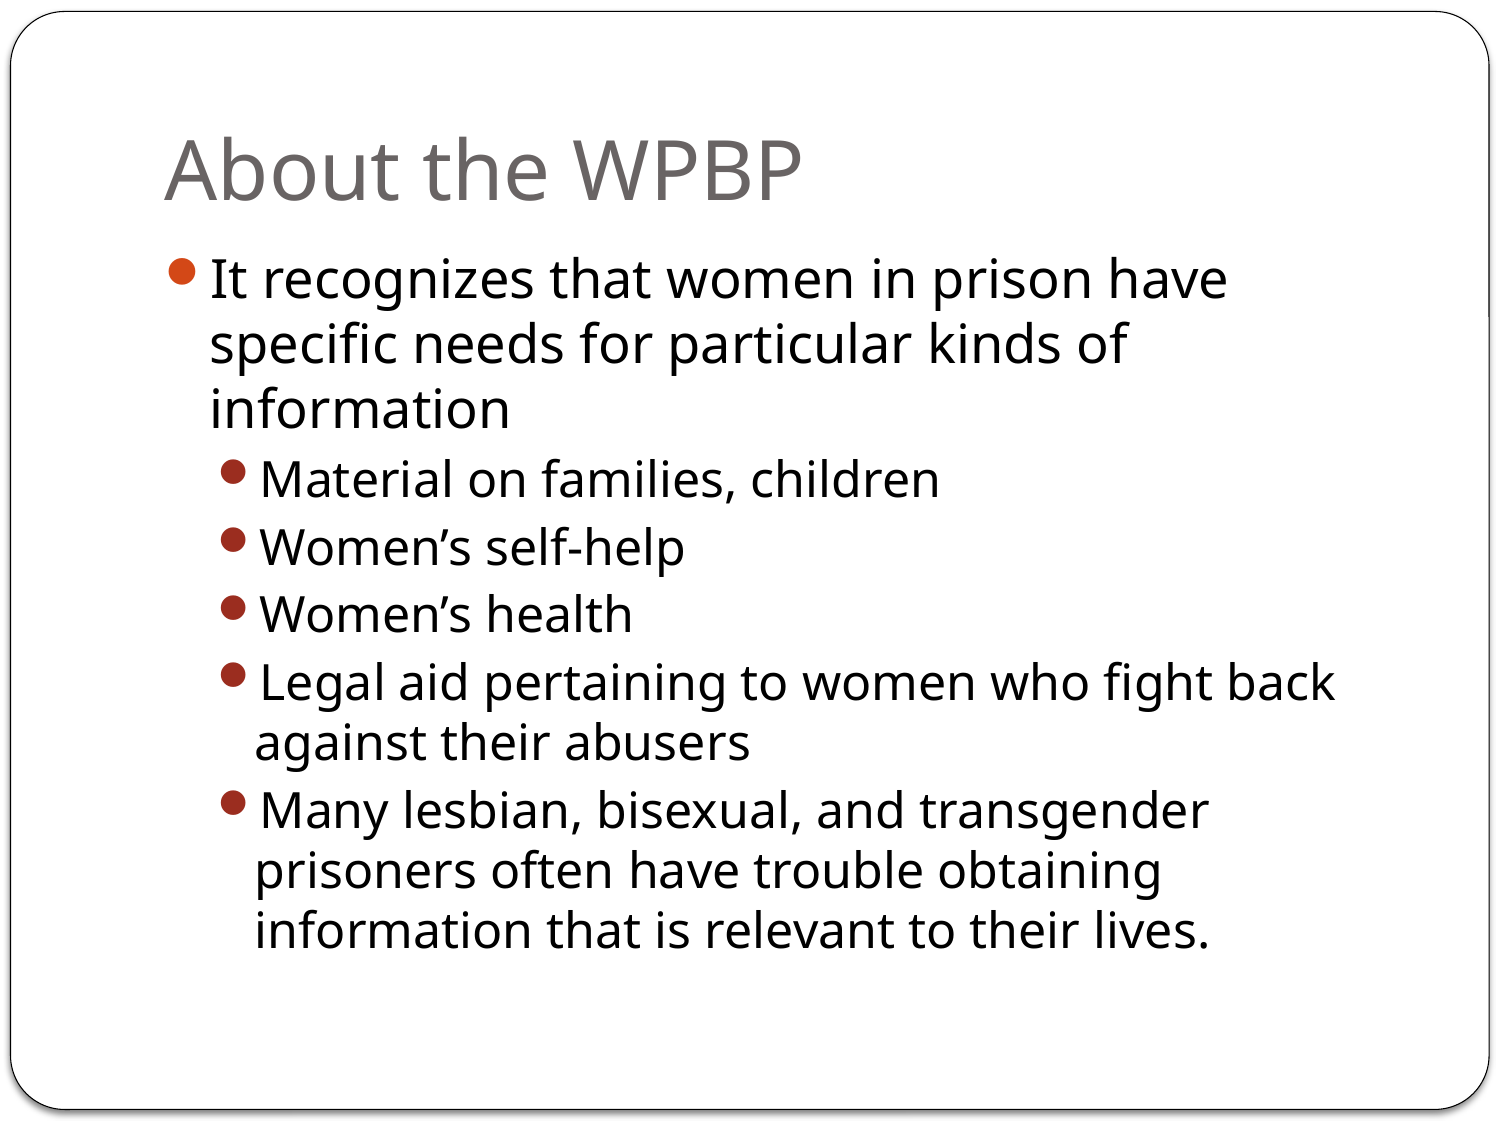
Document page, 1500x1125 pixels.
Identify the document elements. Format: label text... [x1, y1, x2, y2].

title About the WPBP [150, 45, 1425, 233]
list It recognizes that women in prison have specific needs for particular kinds of information Material on families, children Women’s self-help Women’s health Legal aid pertaining to women who fight back against their abusers Many lesbian, bisexual, and transgender prisoners often have trouble obtaining information that is relevant to their lives. [150, 237, 1425, 988]
